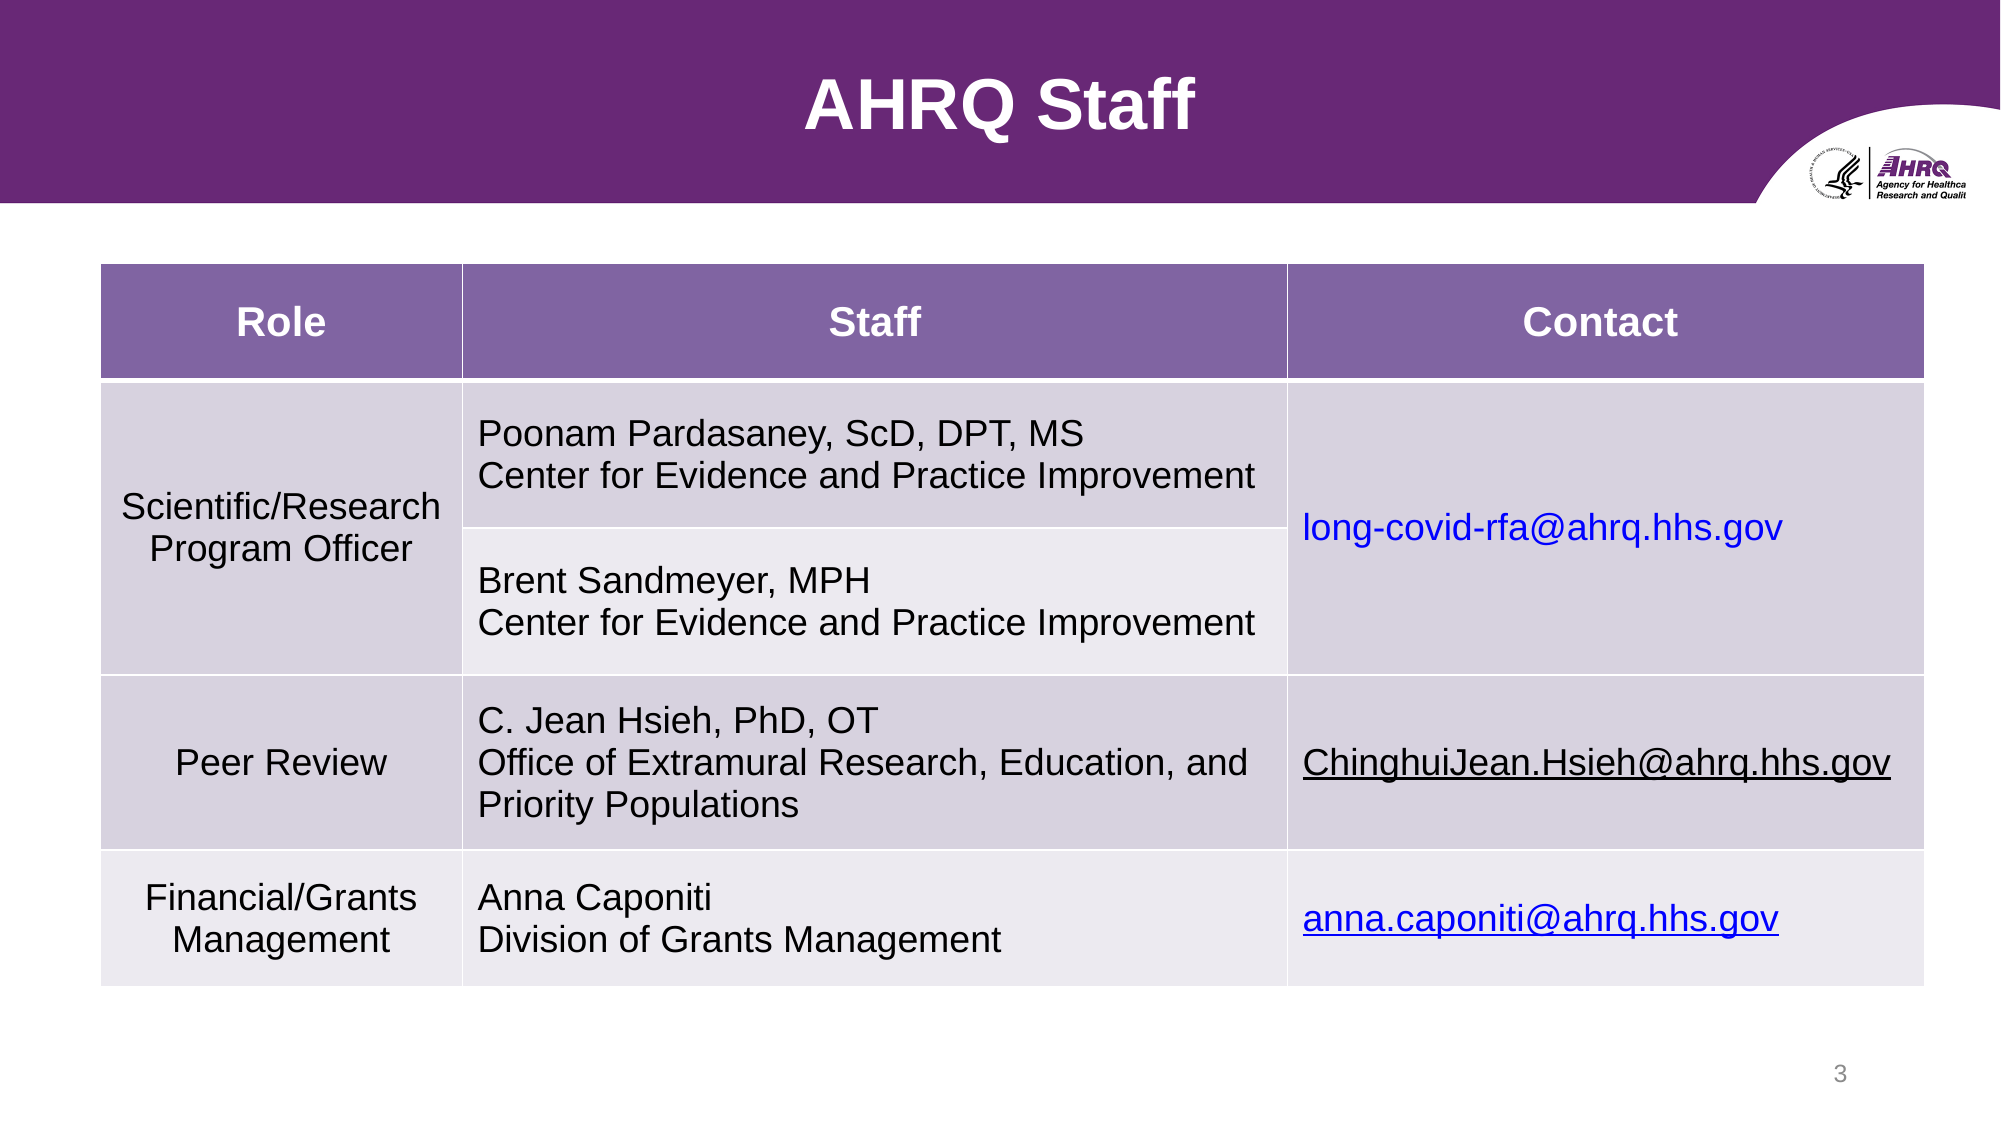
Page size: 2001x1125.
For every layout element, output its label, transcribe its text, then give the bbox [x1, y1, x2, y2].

table_header Staff [463, 264, 1287, 378]
table_cell ChinghuiJean.Hsieh@ahrq.hhs.gov [1288, 676, 1924, 849]
table_header Contact [1288, 264, 1924, 378]
table_header Role [101, 264, 462, 378]
table_cell Scientific/Research Program Officer [101, 383, 462, 674]
title AHRQ Staff [275, 50, 1725, 152]
table_cell Financial/Grants Management [101, 851, 462, 986]
table_cell Anna Caponiti Division of Grants Management [463, 851, 1287, 986]
slide_number 3 [1412, 1042, 1863, 1103]
table_cell long-covid-rfa@ahrq.hhs.gov [1288, 383, 1924, 674]
table_cell C. Jean Hsieh, PhD, OT Office of Extramural Research, Education, and Priority Populations [463, 676, 1287, 849]
table_cell Peer Review [101, 676, 462, 849]
table_cell Brent Sandmeyer, MPH Center for Evidence and Practice Improvement [463, 529, 1287, 674]
table_cell anna.caponiti@ahrq.hhs.gov [1288, 851, 1924, 986]
table_cell Poonam Pardasaney, ScD, DPT, MS Center for Evidence and Practice Improvement [463, 383, 1287, 527]
picture [0, 0, 2001, 1125]
